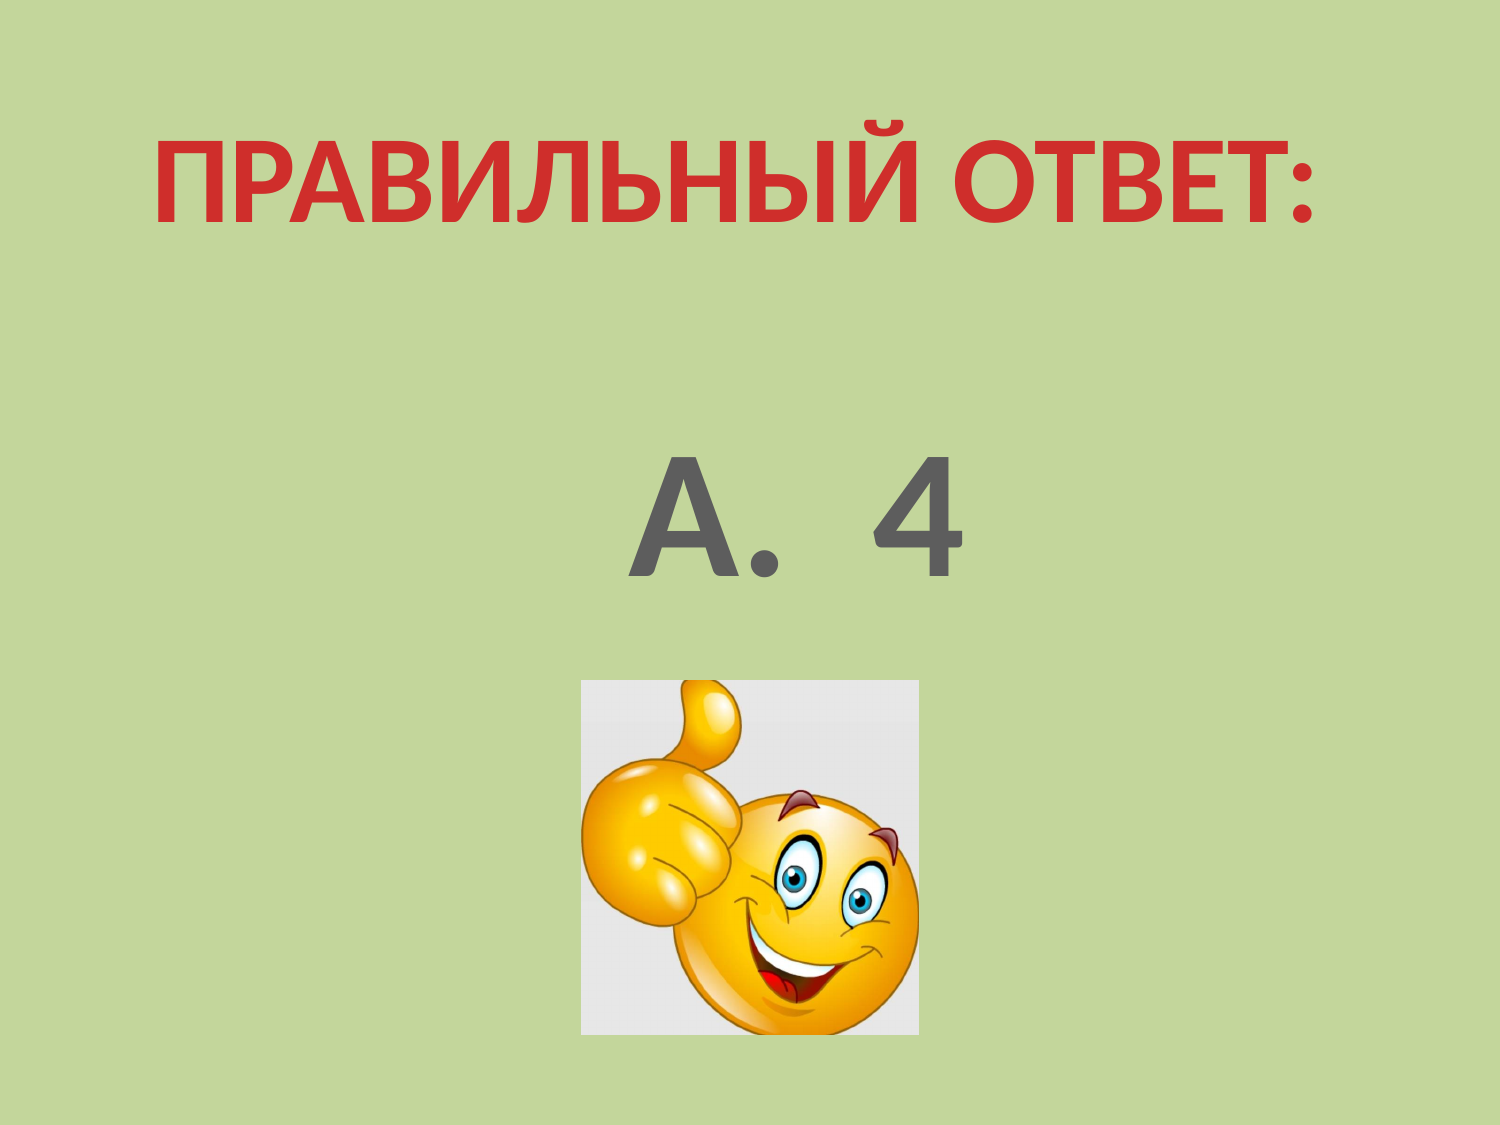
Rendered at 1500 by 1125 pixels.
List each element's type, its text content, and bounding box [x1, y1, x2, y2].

text_box ПРАВИЛЬНЫЙ ОТВЕТ: [136, 89, 1364, 255]
text_box А. 4 [501, 385, 1093, 621]
picture [581, 680, 919, 1036]
